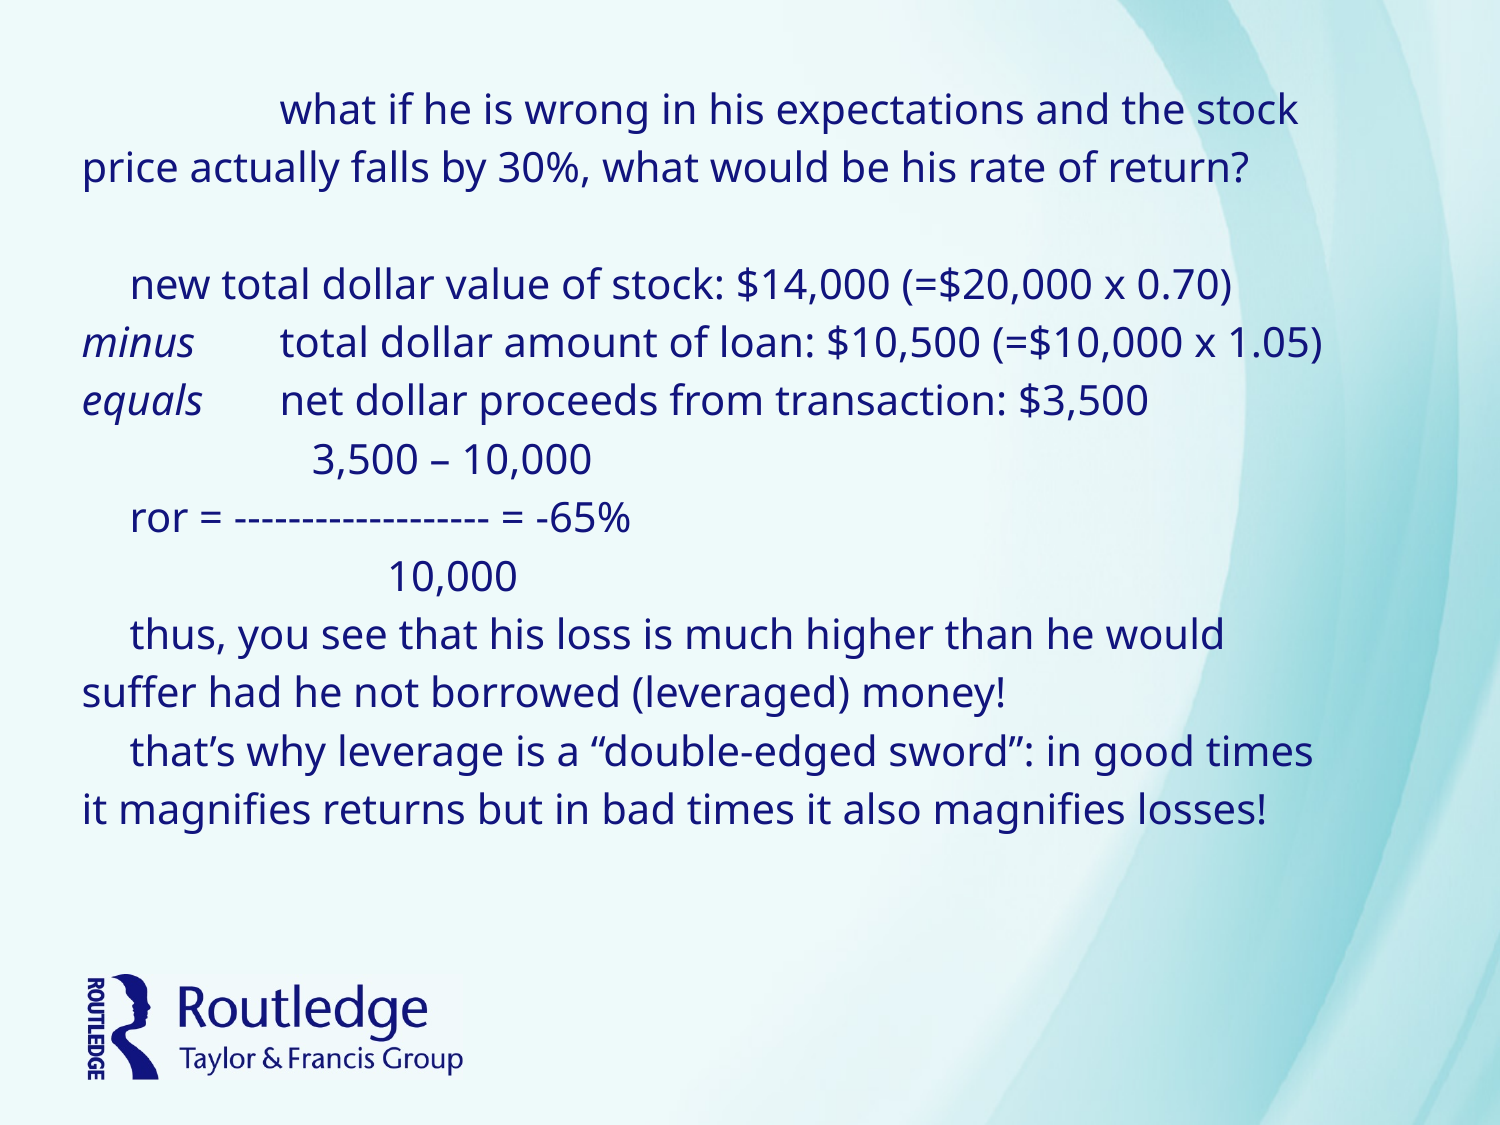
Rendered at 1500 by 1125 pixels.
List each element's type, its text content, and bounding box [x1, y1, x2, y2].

list what if he is wrong in his expectations and the stock price actually falls by 30%, what would be his rate of return? new total dollar value of stock: $14,000 (=$20,000 x 0.70) minus total dollar amount of loan: $10,500 (=$10,000 x 1.05) equals net dollar proceeds from transaction: $3,500 3,500 – 10,000 ror = ------------------- = -65% 10,000 thus, you see that his loss is much higher than he would suffer had he not borrowed (leveraged) money! that’s why leverage is a “double-edged sword”: in good times it magnifies returns but in bad times it also magnifies losses! [66, 74, 1451, 951]
picture [0, 0, 1500, 1125]
